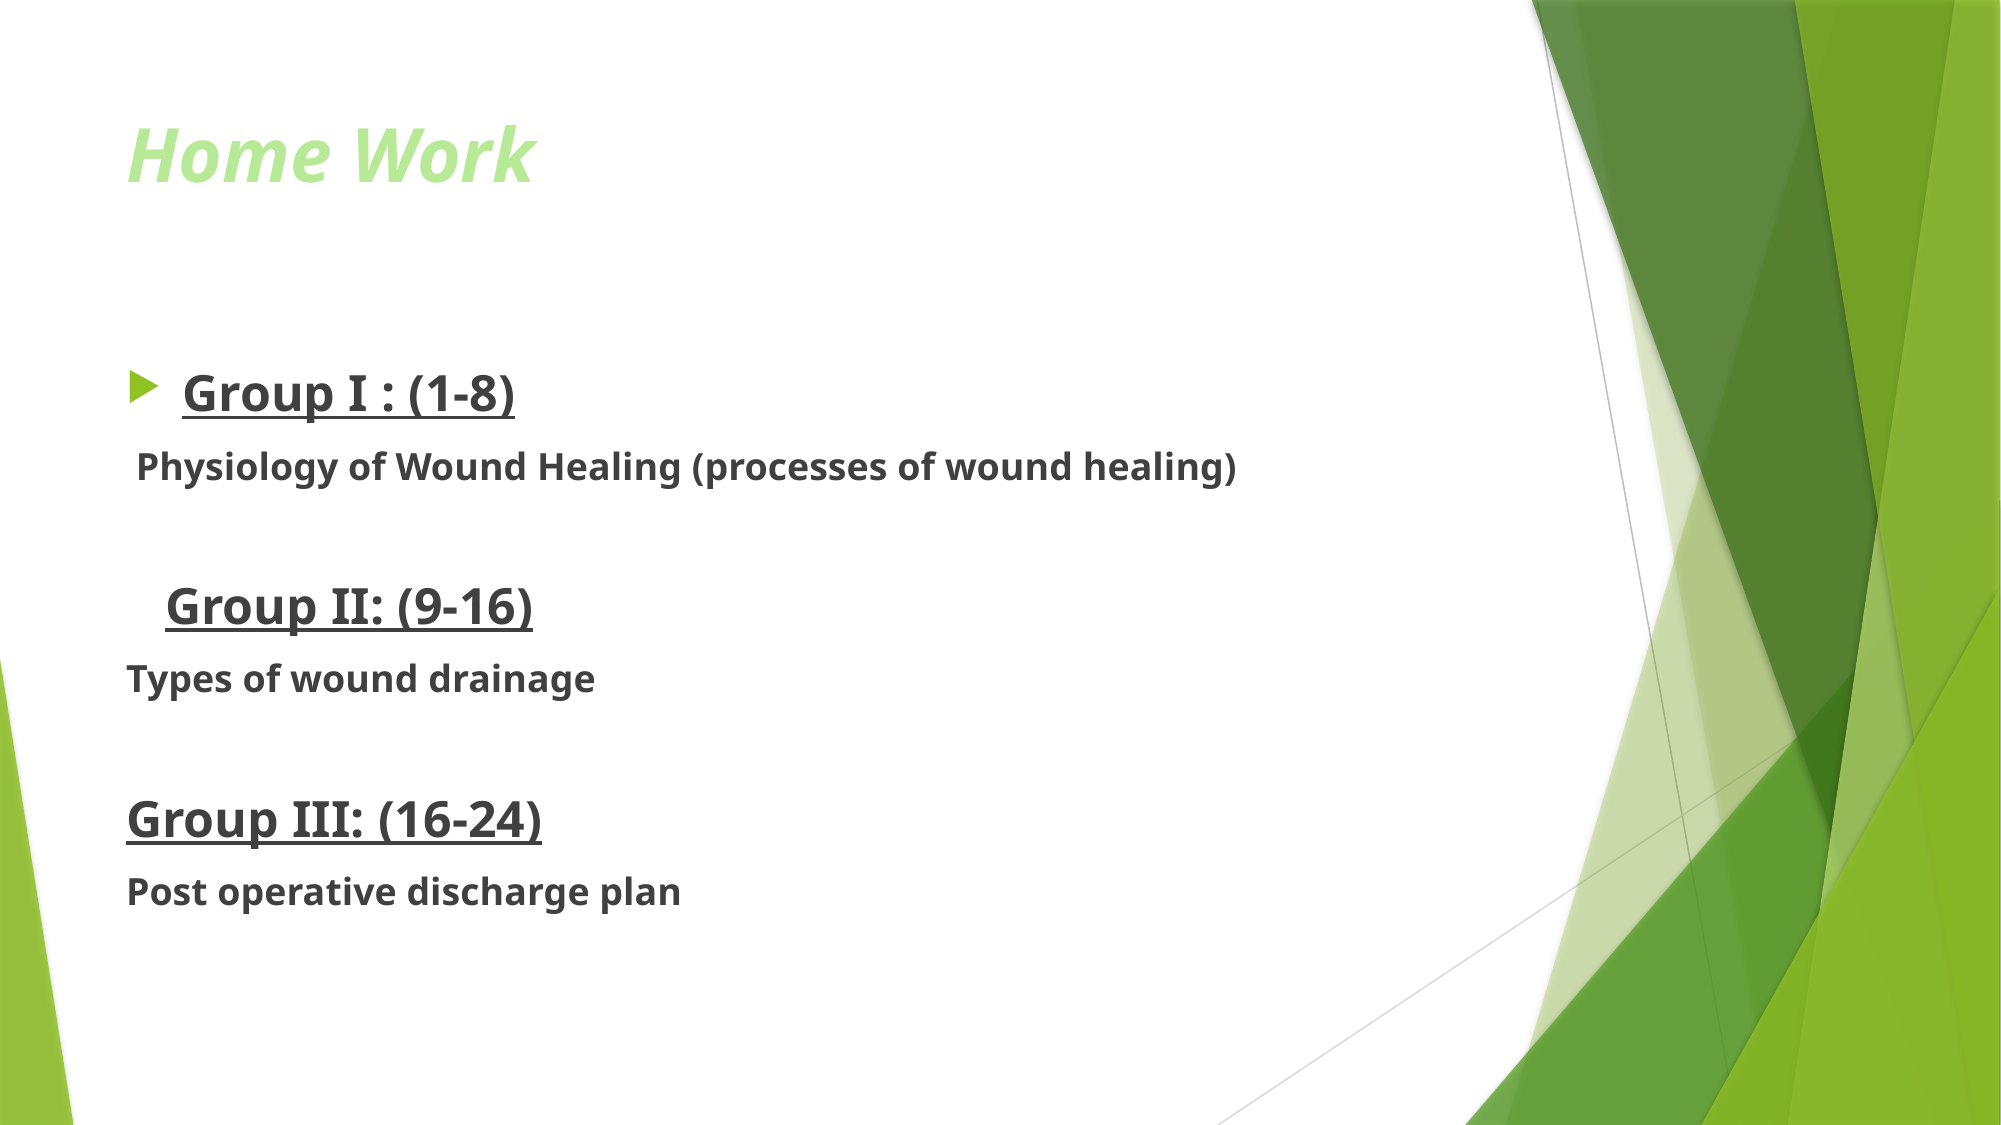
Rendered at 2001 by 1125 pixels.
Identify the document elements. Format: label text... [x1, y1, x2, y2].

title Home Work [111, 99, 1522, 317]
list Group I : (1-8) Physiology of Wound Healing (processes of wound healing) Group II: (9-16) Types of wound drainage Group III: (16-24) Post operative discharge plan [111, 354, 1522, 992]
